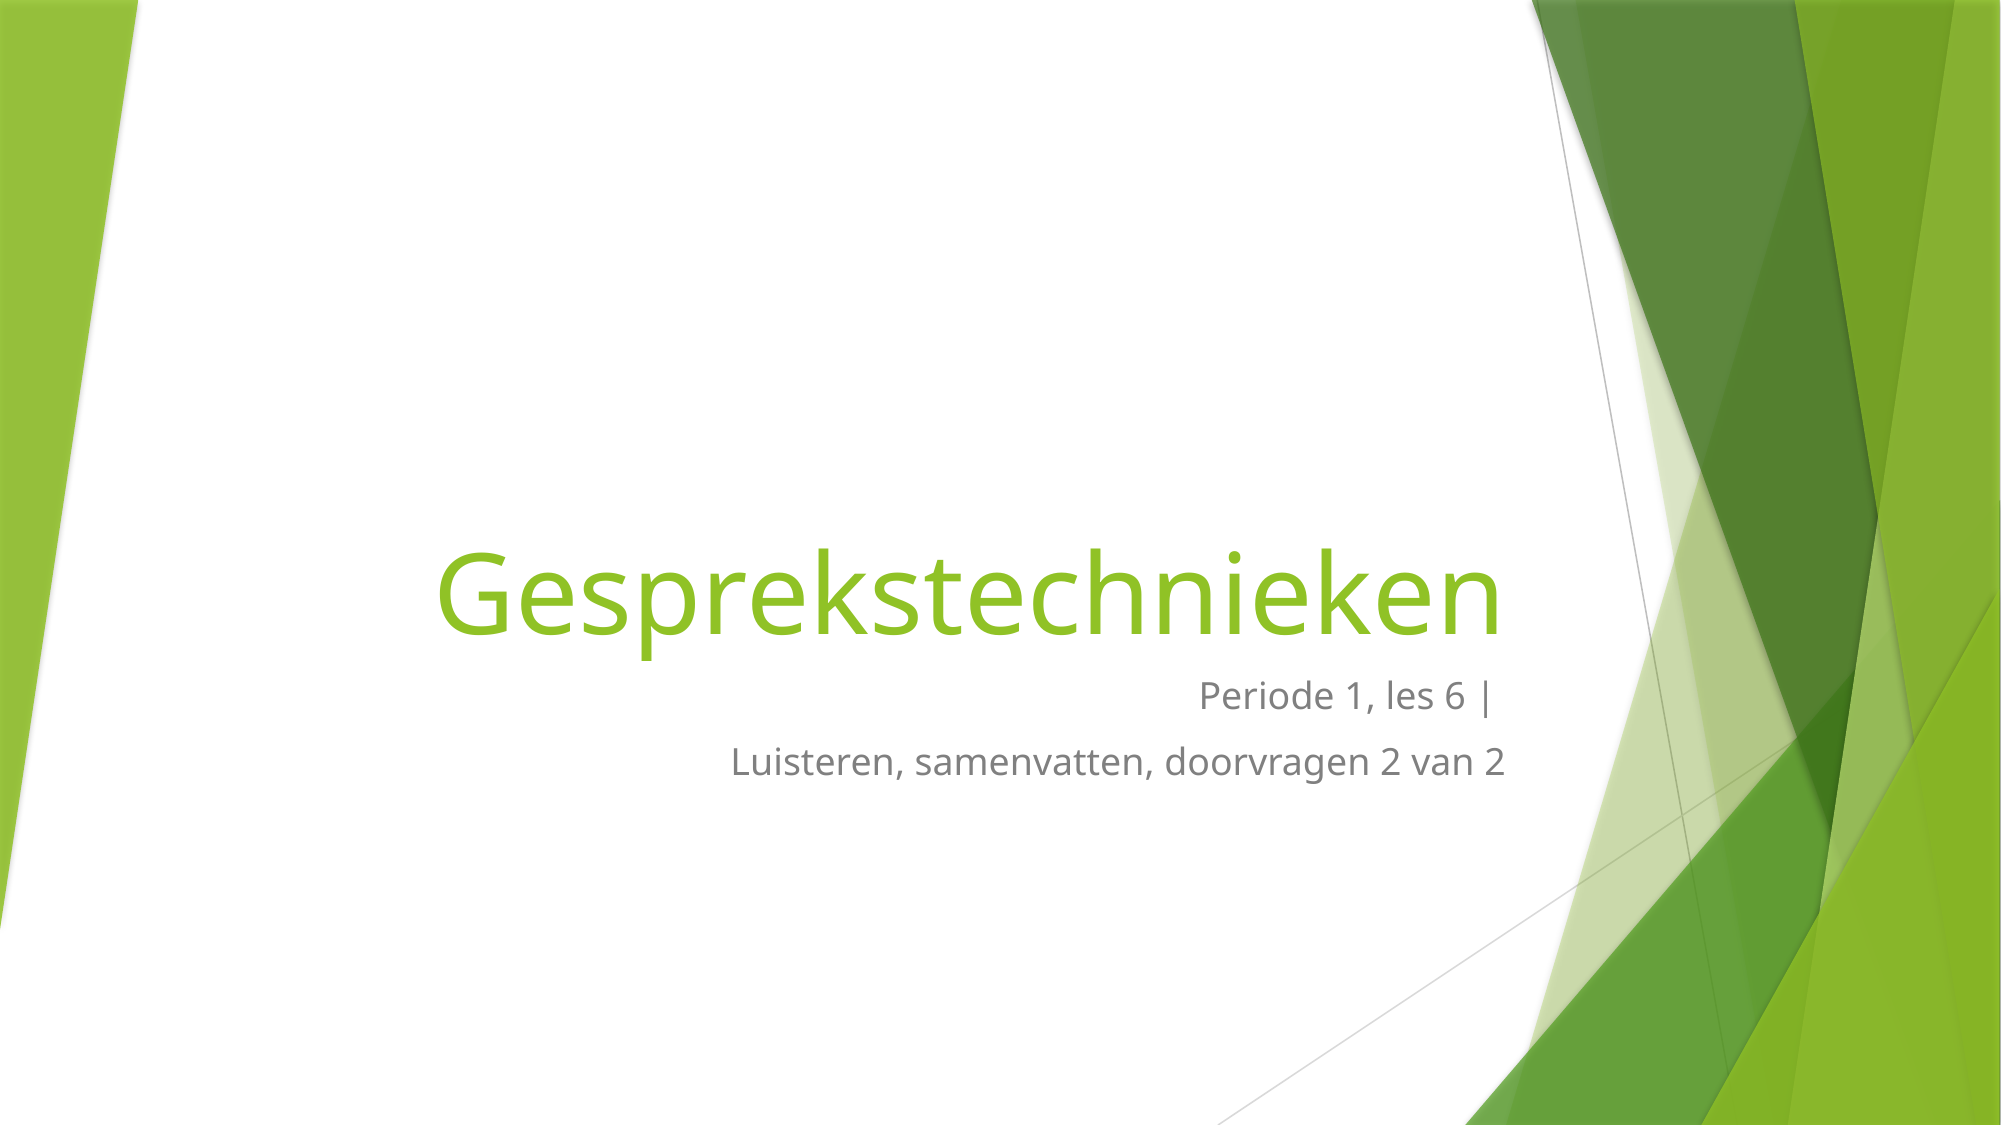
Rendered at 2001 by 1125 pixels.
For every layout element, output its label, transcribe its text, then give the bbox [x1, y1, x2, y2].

subtitle Periode 1, les 6 | Luisteren, samenvatten, doorvragen 2 van 2 [247, 664, 1522, 845]
title Gesprekstechnieken [247, 394, 1522, 664]
